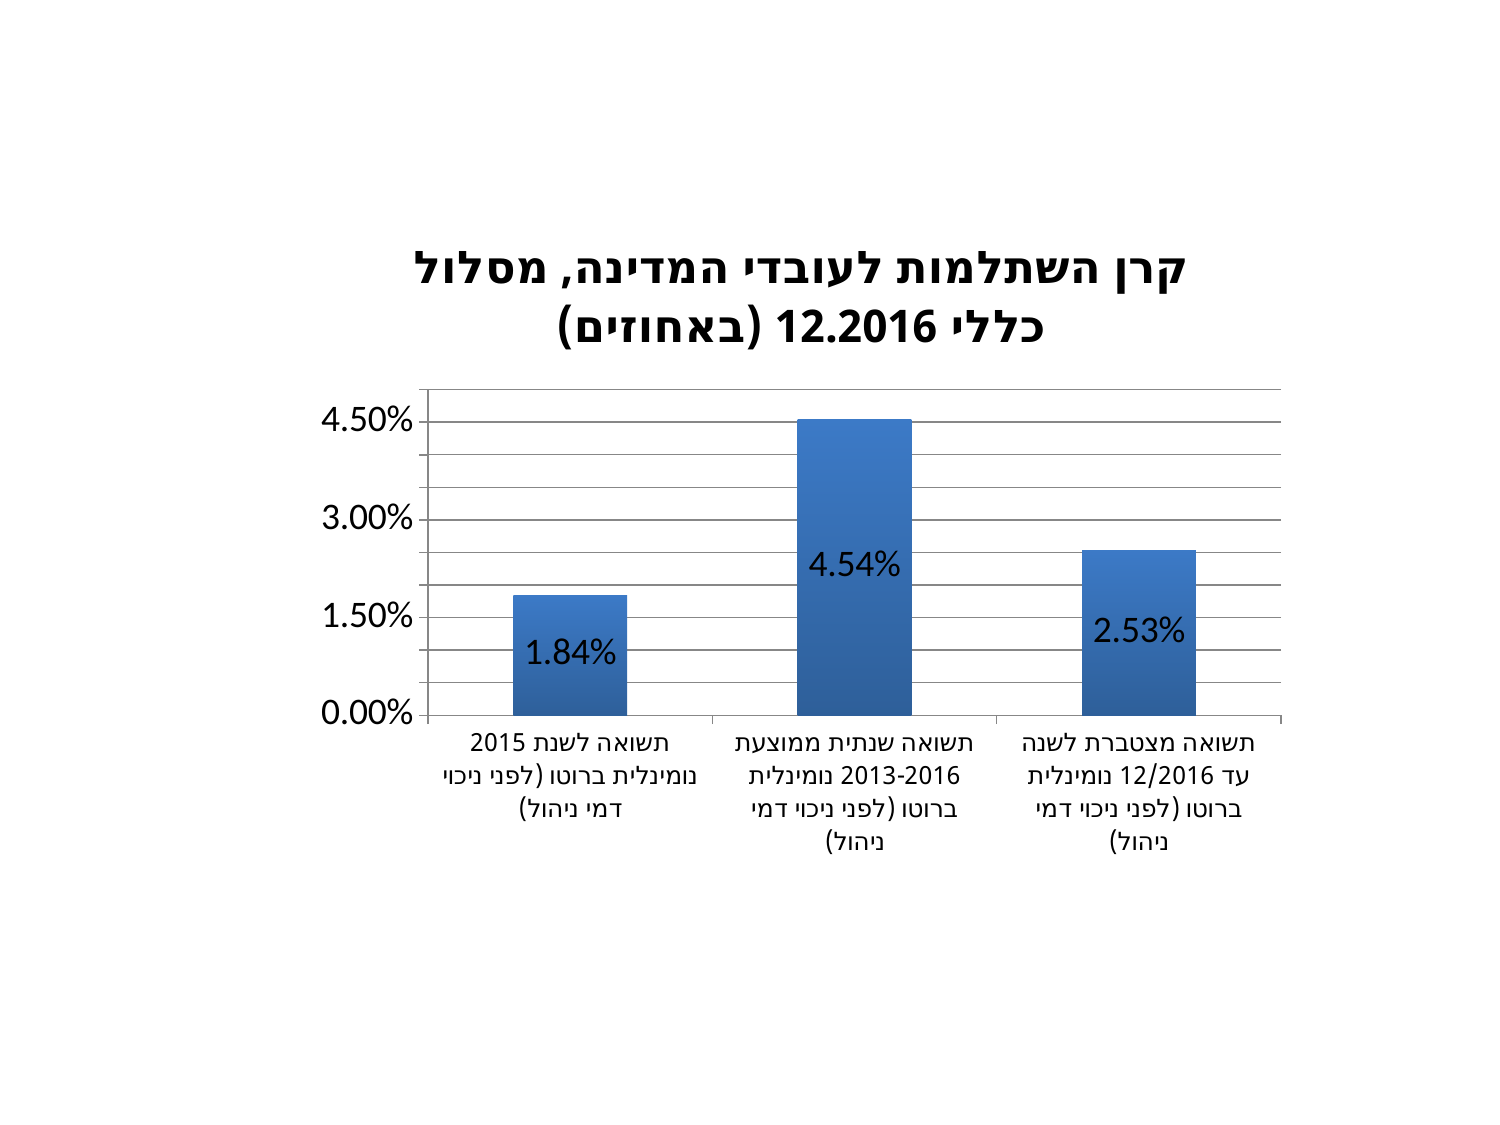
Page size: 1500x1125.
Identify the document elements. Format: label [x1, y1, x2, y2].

chart [300, 207, 1302, 875]
